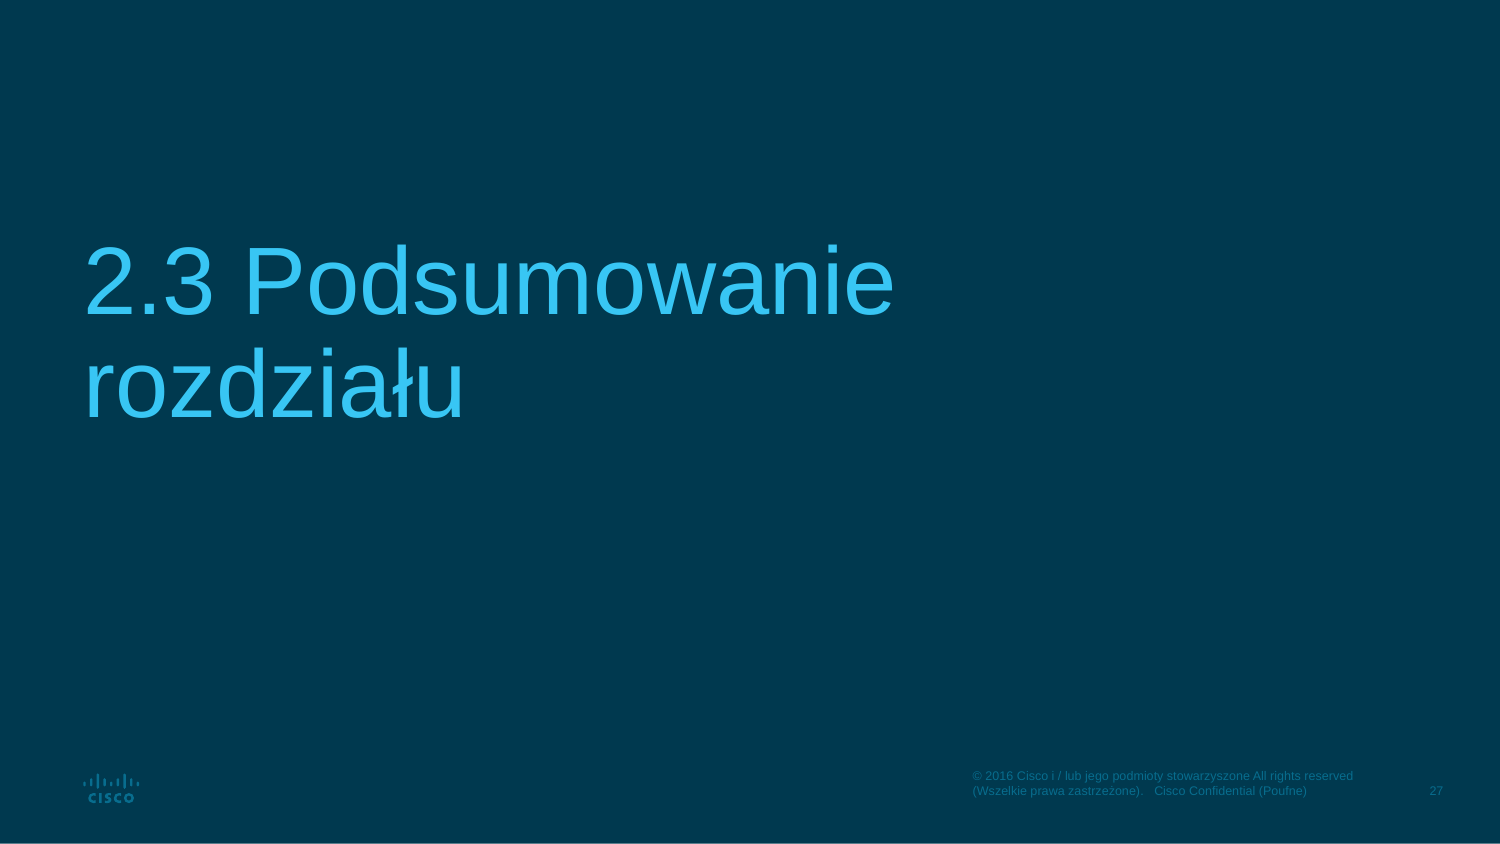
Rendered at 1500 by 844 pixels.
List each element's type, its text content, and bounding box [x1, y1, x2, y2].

title 2.3 Podsumowanie rozdziału [68, 150, 1315, 446]
